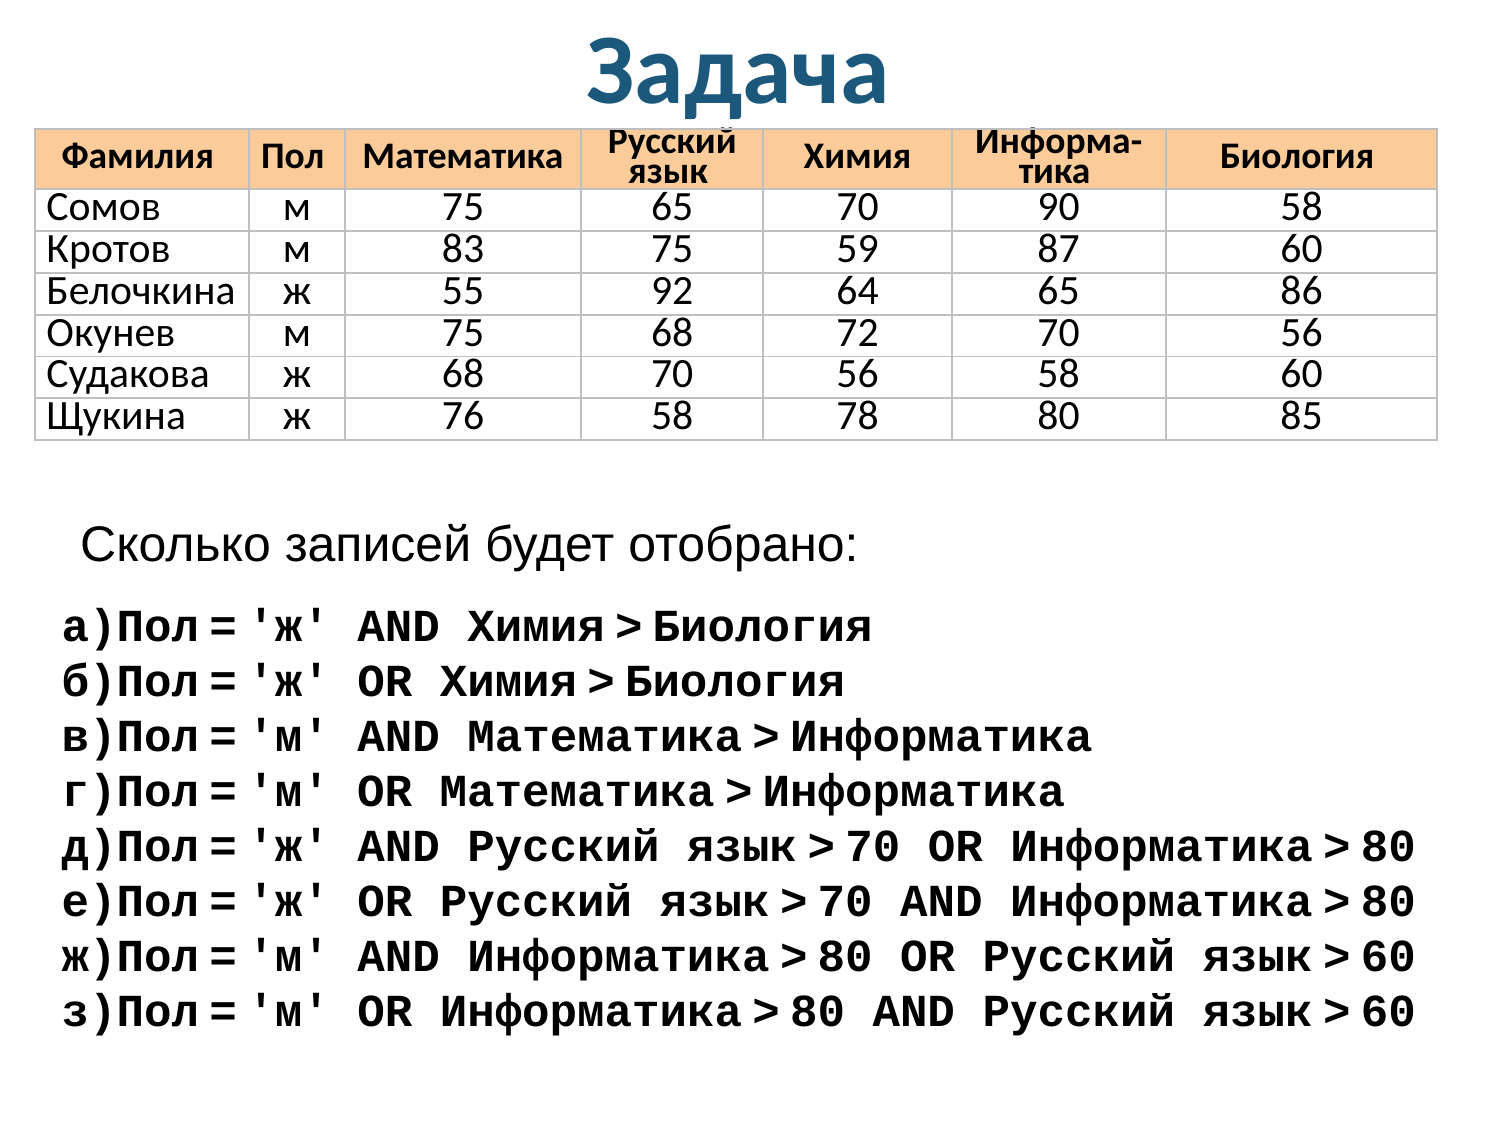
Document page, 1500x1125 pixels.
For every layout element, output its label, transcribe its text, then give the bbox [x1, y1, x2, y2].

table_cell ж [250, 274, 344, 314]
table_cell Кротов [36, 232, 248, 272]
table_cell 76 [346, 399, 580, 439]
table_cell 58 [1167, 190, 1436, 230]
table_cell 58 [582, 399, 762, 439]
table_header Биология [1167, 130, 1436, 188]
table_cell Щукина [36, 399, 248, 439]
table_cell 56 [1167, 316, 1436, 356]
table_cell 59 [764, 232, 951, 272]
table_cell 65 [582, 190, 762, 230]
table_cell 68 [346, 357, 580, 397]
table_cell ж [250, 399, 344, 439]
title Задача [0, 0, 1477, 127]
table_cell 64 [764, 274, 951, 314]
table_cell 70 [764, 190, 951, 230]
table_cell 68 [582, 316, 762, 356]
table_cell 70 [953, 316, 1165, 356]
table_header Химия [764, 130, 951, 188]
table_header Информа-тика [953, 130, 1165, 188]
table_cell м [250, 190, 344, 230]
table_cell 60 [1167, 232, 1436, 272]
table_cell 83 [346, 232, 580, 272]
table_cell 92 [582, 274, 762, 314]
text_box Сколько записей будет отобрано: [65, 503, 874, 579]
table_header Математика [346, 130, 580, 188]
table_cell 75 [346, 316, 580, 356]
table_cell 78 [764, 399, 951, 439]
table_cell 56 [764, 357, 951, 397]
table_cell Судакова [36, 357, 248, 397]
table_cell 70 [582, 357, 762, 397]
table_header Русский язык [582, 130, 762, 188]
table_cell 80 [953, 399, 1165, 439]
table_cell м [250, 316, 344, 356]
table_cell Окунев [36, 316, 248, 356]
table_cell 75 [346, 190, 580, 230]
table_cell 86 [1167, 274, 1436, 314]
table_cell ж [250, 357, 344, 397]
table_cell Белочкина [36, 274, 248, 314]
table_cell 72 [764, 316, 951, 356]
table_cell 65 [953, 274, 1165, 314]
table_cell 87 [953, 232, 1165, 272]
table_cell 55 [346, 274, 580, 314]
table_cell 85 [1167, 399, 1436, 439]
text_box а)Пол = 'ж' AND Химия > Биология б)Пол = 'ж' OR Химия > Биология в)Пол = 'м' AND Математика > Информатика г)Пол = 'м' OR Математика > Информатика д)Пол = 'ж' AND Русский язык > 70 OR Информатика > 80 е)Пол = 'ж' OR Русский язык > 70 AND Информатика > 80 ж)Пол = 'м' AND Информатика > 80 OR Русский язык > 60 з)Пол = 'м' OR Информатика > 80 AND Русский язык > 60 [46, 588, 1449, 1043]
table_cell м [250, 232, 344, 272]
table_cell 60 [1167, 357, 1436, 397]
table_cell 58 [953, 357, 1165, 397]
table_header Фамилия [36, 130, 248, 188]
table_cell Сомов [36, 190, 248, 230]
table_cell 90 [953, 190, 1165, 230]
table_header Пол [250, 130, 344, 188]
table_cell 75 [582, 232, 762, 272]
